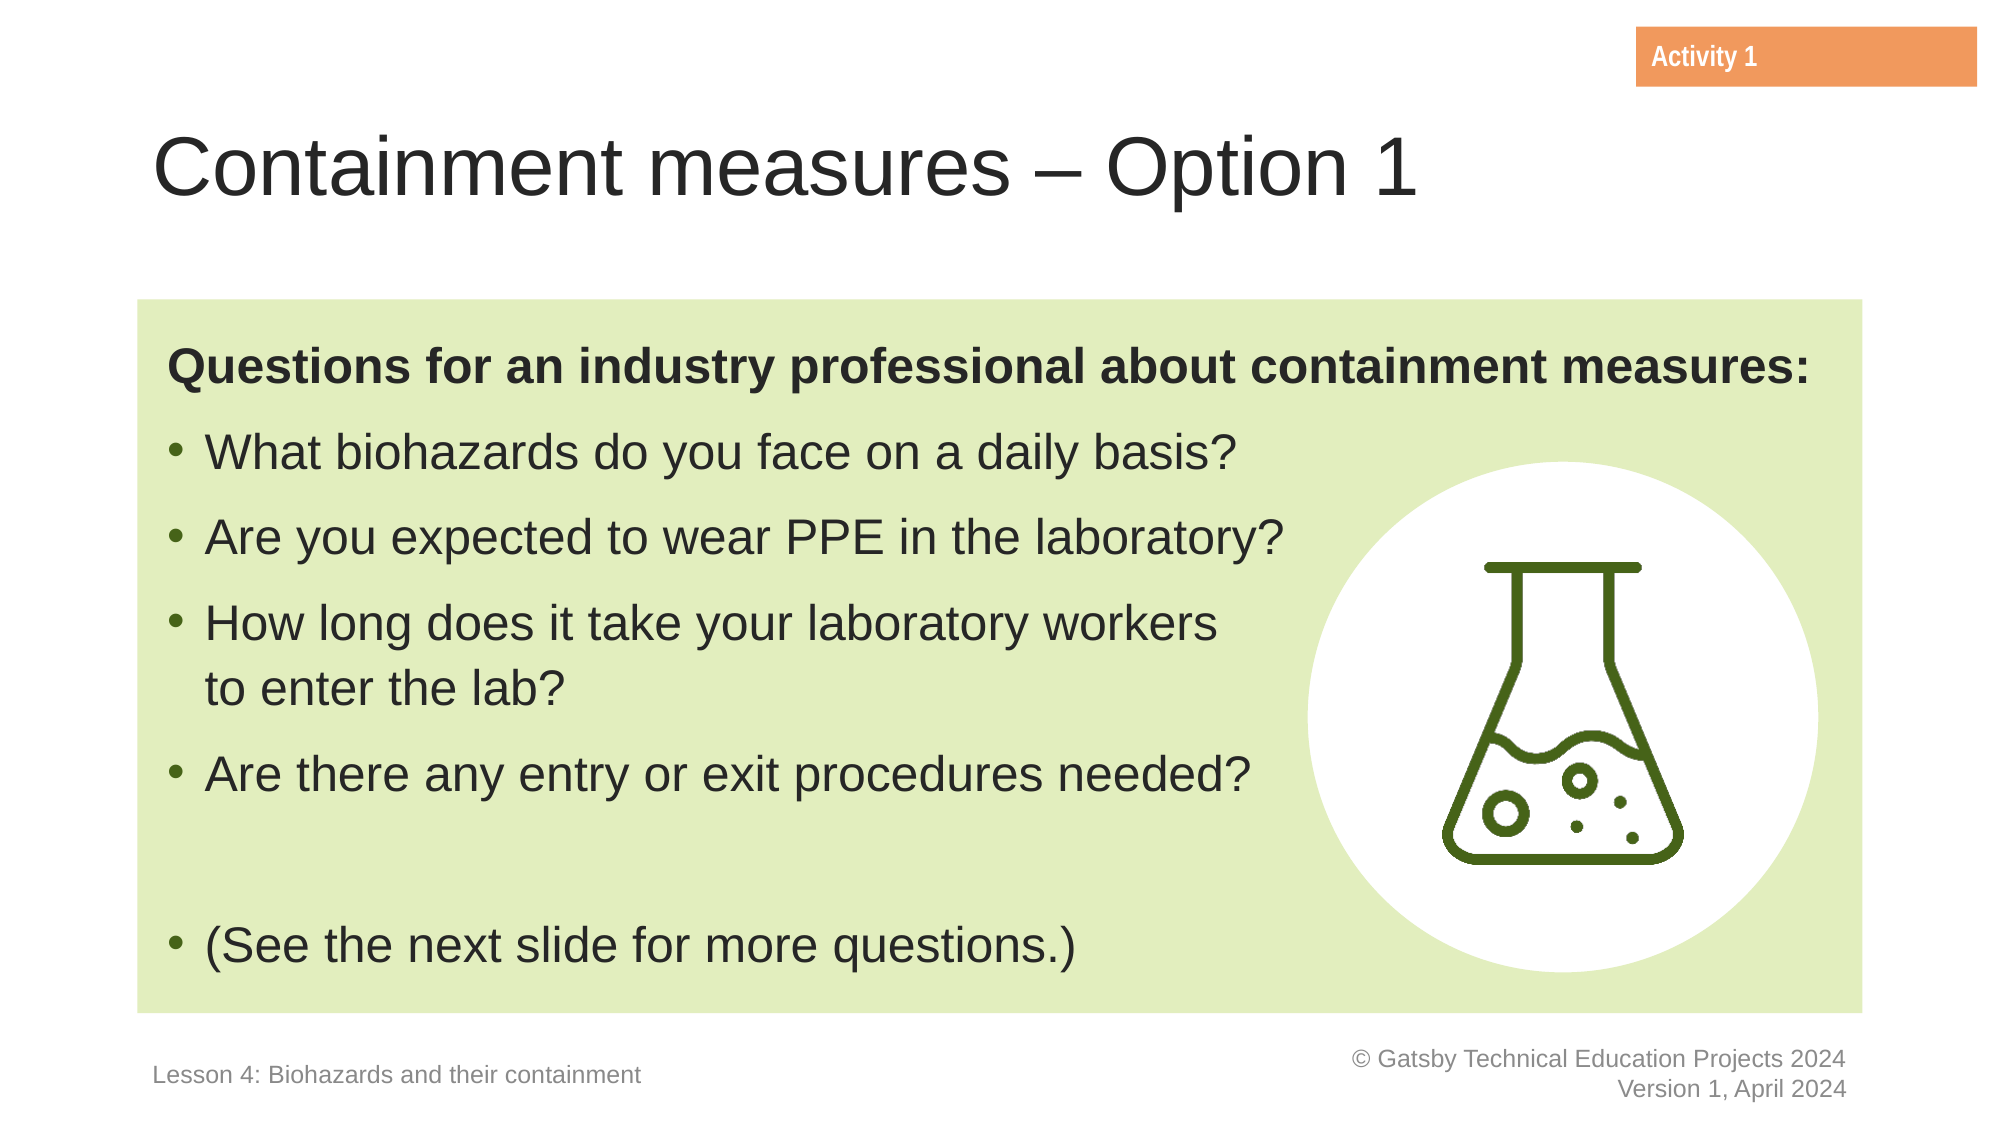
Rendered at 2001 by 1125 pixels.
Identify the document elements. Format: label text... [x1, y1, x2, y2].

picture [1442, 562, 1684, 865]
title Containment measures – Option 1 [137, 59, 1863, 278]
list Activity 1 [1636, 26, 1978, 87]
list Lesson 4: Biohazards and their containment [137, 1042, 829, 1103]
list Questions for an industry professional about containment measures: What biohazards do you face on a daily basis? Are you expected to wear PPE in the laboratory? How long does it take your laboratory workers to enter the lab? Are there any entry or exit procedures needed? (See the next slide for more questions.) [137, 299, 1863, 1014]
text_box [1303, 457, 1823, 977]
